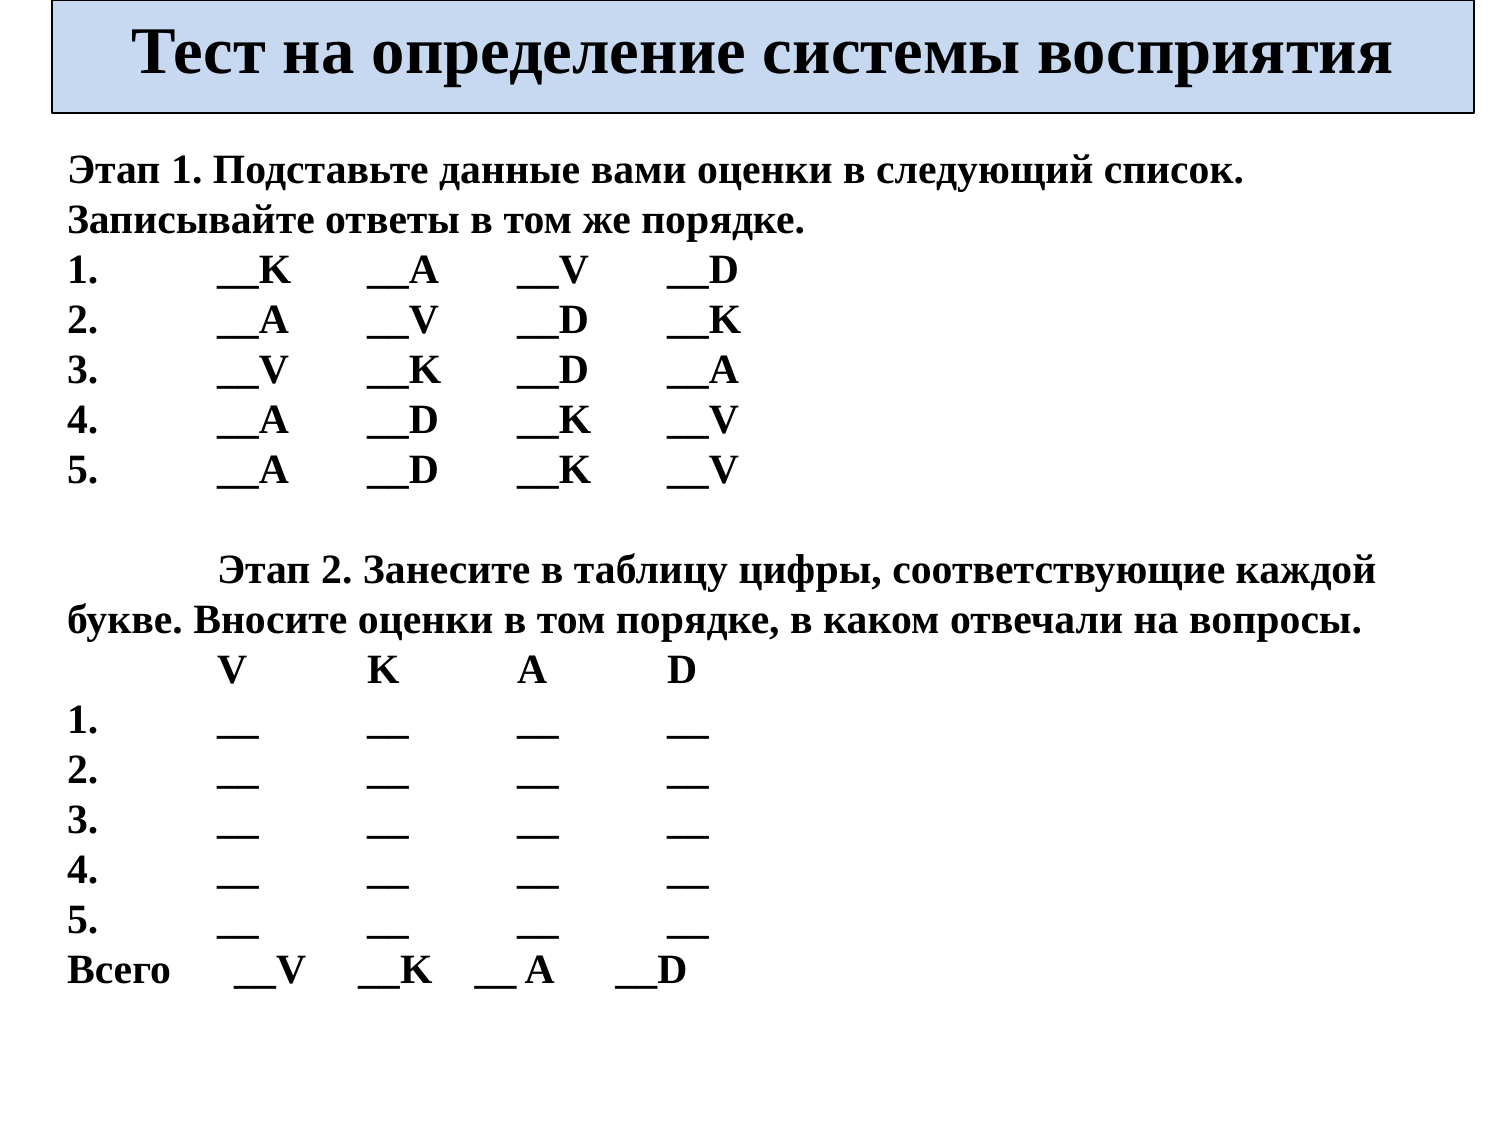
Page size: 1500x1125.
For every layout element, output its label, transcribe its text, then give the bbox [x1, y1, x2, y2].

text_box Этап 1. Подставьте данные вами оценки в следующий список. Записывайте ответы в том же порядке. 1. __K __A __V __D 2. __A __V __D __K 3. __V __K __D __A 4. __A __D __K __V 5. __A __D __K __V Этап 2. Занесите в таблицу цифры, соответствующие каждой букве. Вносите оценки в том порядке, в каком отвечали на вопросы. V K A D 1. __ __ __ __ 2. __ __ __ __ 3. __ __ __ __ 4. __ __ __ __ 5. __ __ __ __ Всего __V __K __ A __D [52, 134, 1474, 1000]
text_box Тест на определение системы восприятия [52, 0, 1474, 114]
